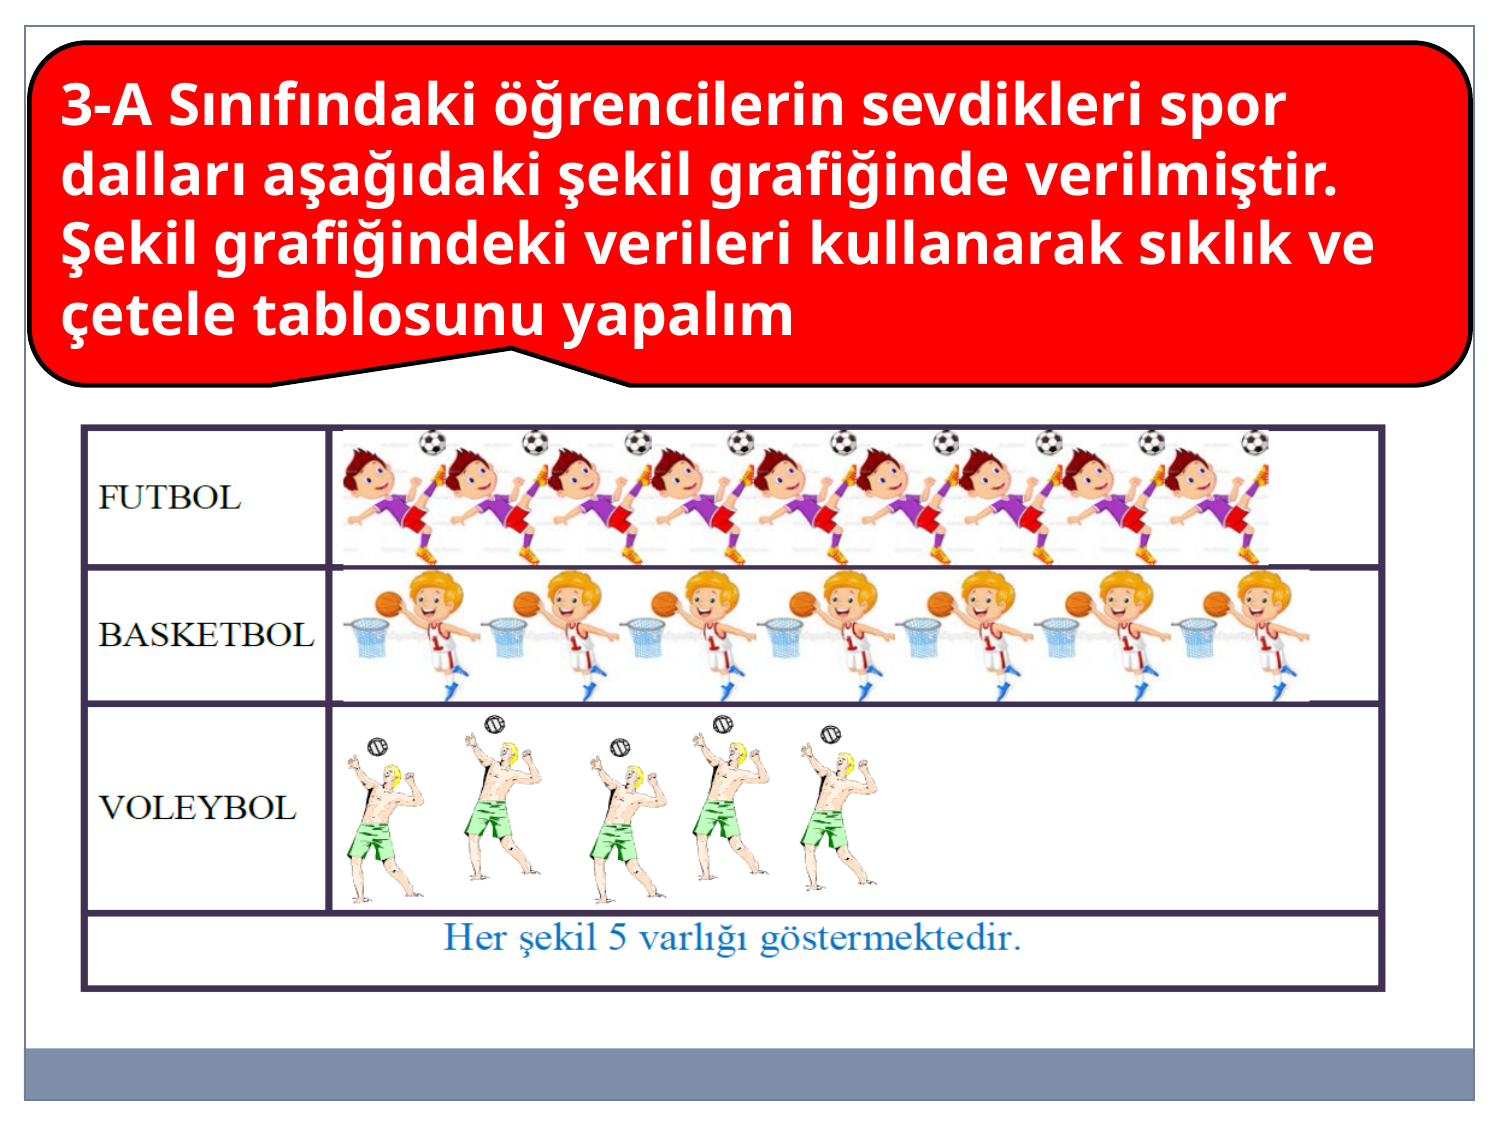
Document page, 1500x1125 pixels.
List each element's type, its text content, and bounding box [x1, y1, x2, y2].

picture [76, 420, 1400, 1002]
text_box 3-A Sınıfındaki öğrencilerin sevdikleri spor dalları aşağıdaki şekil grafiğinde verilmiştir. Şekil grafiğindeki verileri kullanarak sıklık ve çetele tablosunu yapalım [29, 42, 1471, 386]
